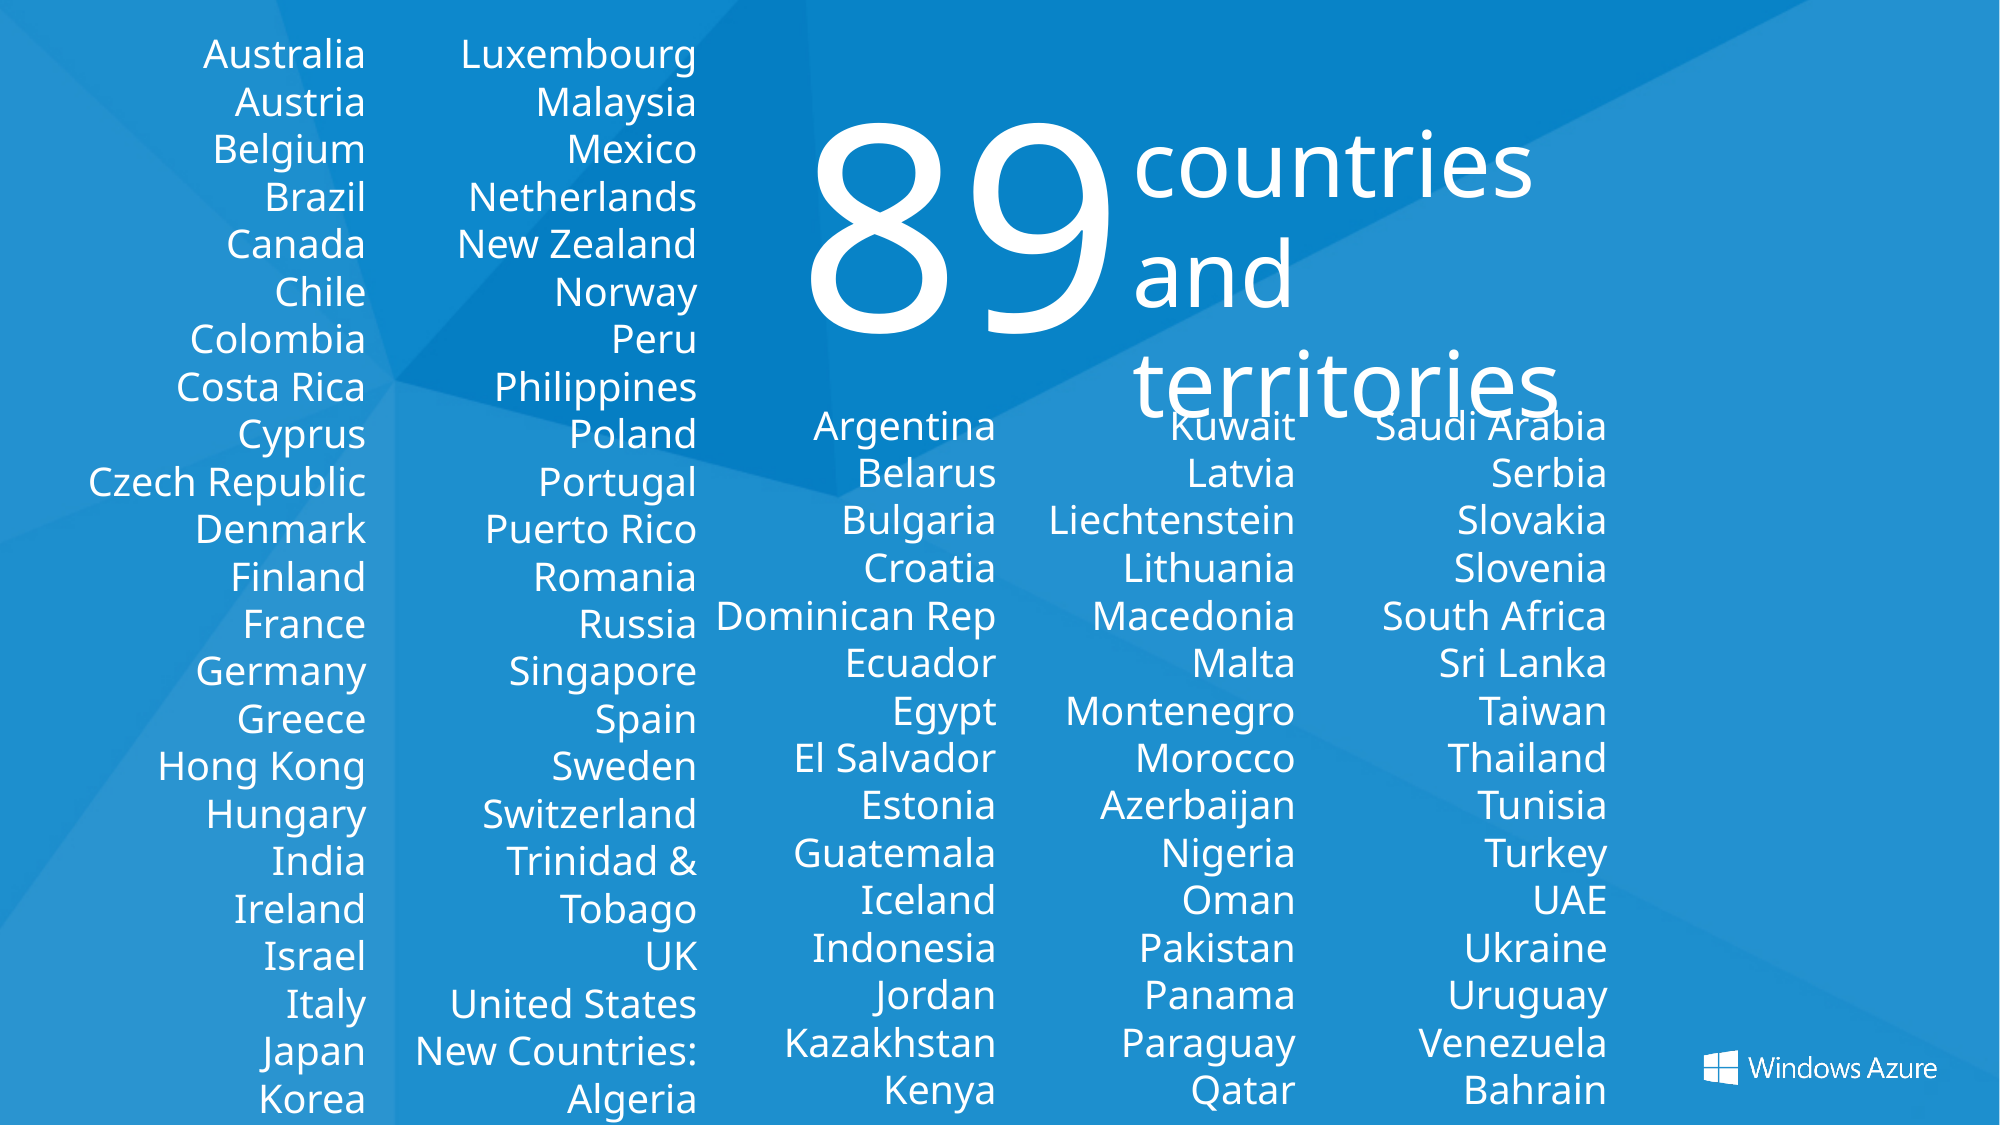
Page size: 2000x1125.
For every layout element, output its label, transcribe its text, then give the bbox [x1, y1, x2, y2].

text_box 89 [797, 43, 1165, 389]
text_box Saudi Arabia Serbia Slovakia Slovenia South Africa Sri Lanka Taiwan Thailand Tunisia Turkey UAE Ukraine Uruguay Venezuela Bahrain [1299, 444, 1608, 1113]
picture [0, 0, 2000, 1125]
text_box Kuwait Latvia Liechtenstein Lithuania Macedonia Malta Montenegro Morocco Azerbaijan Nigeria Oman Pakistan Panama Paraguay Qatar [996, 400, 1297, 1113]
text_box Australia Austria Belgium Brazil Canada Chile Colombia Costa Rica Cyprus Czech Republic Denmark Finland France Germany Greece Hong Kong Hungary India Ireland Israel Italy Japan Korea [49, 29, 367, 1122]
text_box Argentina Belarus Bulgaria Croatia Dominican Rep Ecuador Egypt El Salvador Estonia Guatemala Iceland Indonesia Jordan Kazakhstan Kenya [697, 400, 996, 1113]
text_box countries and territories [1117, 98, 1728, 444]
text_box Luxembourg Malaysia Mexico Netherlands New Zealand Norway Peru Philippines Poland Portugal Puerto Rico Romania Russia Singapore Spain Sweden Switzerland Trinidad & Tobago UK United States New Countries: Algeria [394, 29, 698, 1122]
